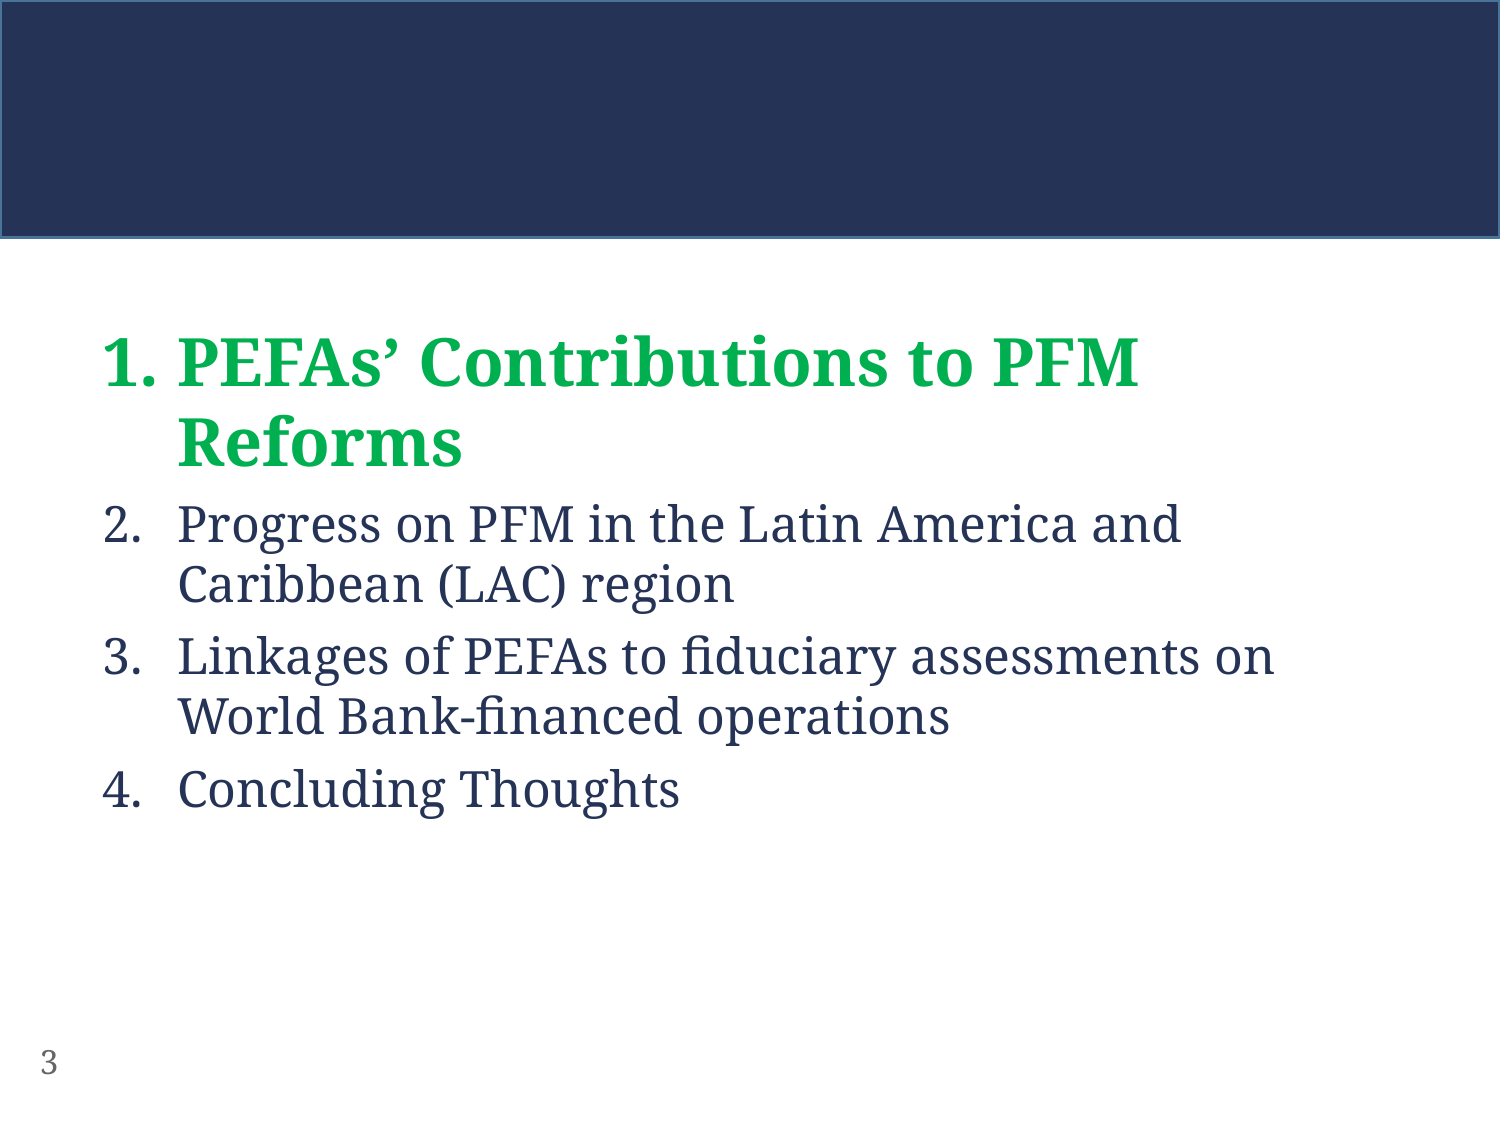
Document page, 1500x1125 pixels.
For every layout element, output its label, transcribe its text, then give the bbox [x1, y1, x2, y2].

text_box 3 [24, 1037, 375, 1088]
text_box PEFAs’ Contributions to PFM Reforms Progress on PFM in the Latin America and Caribbean (LAC) region Linkages of PEFAs to fiduciary assessments on World Bank-financed operations Concluding Thoughts [87, 312, 1388, 825]
